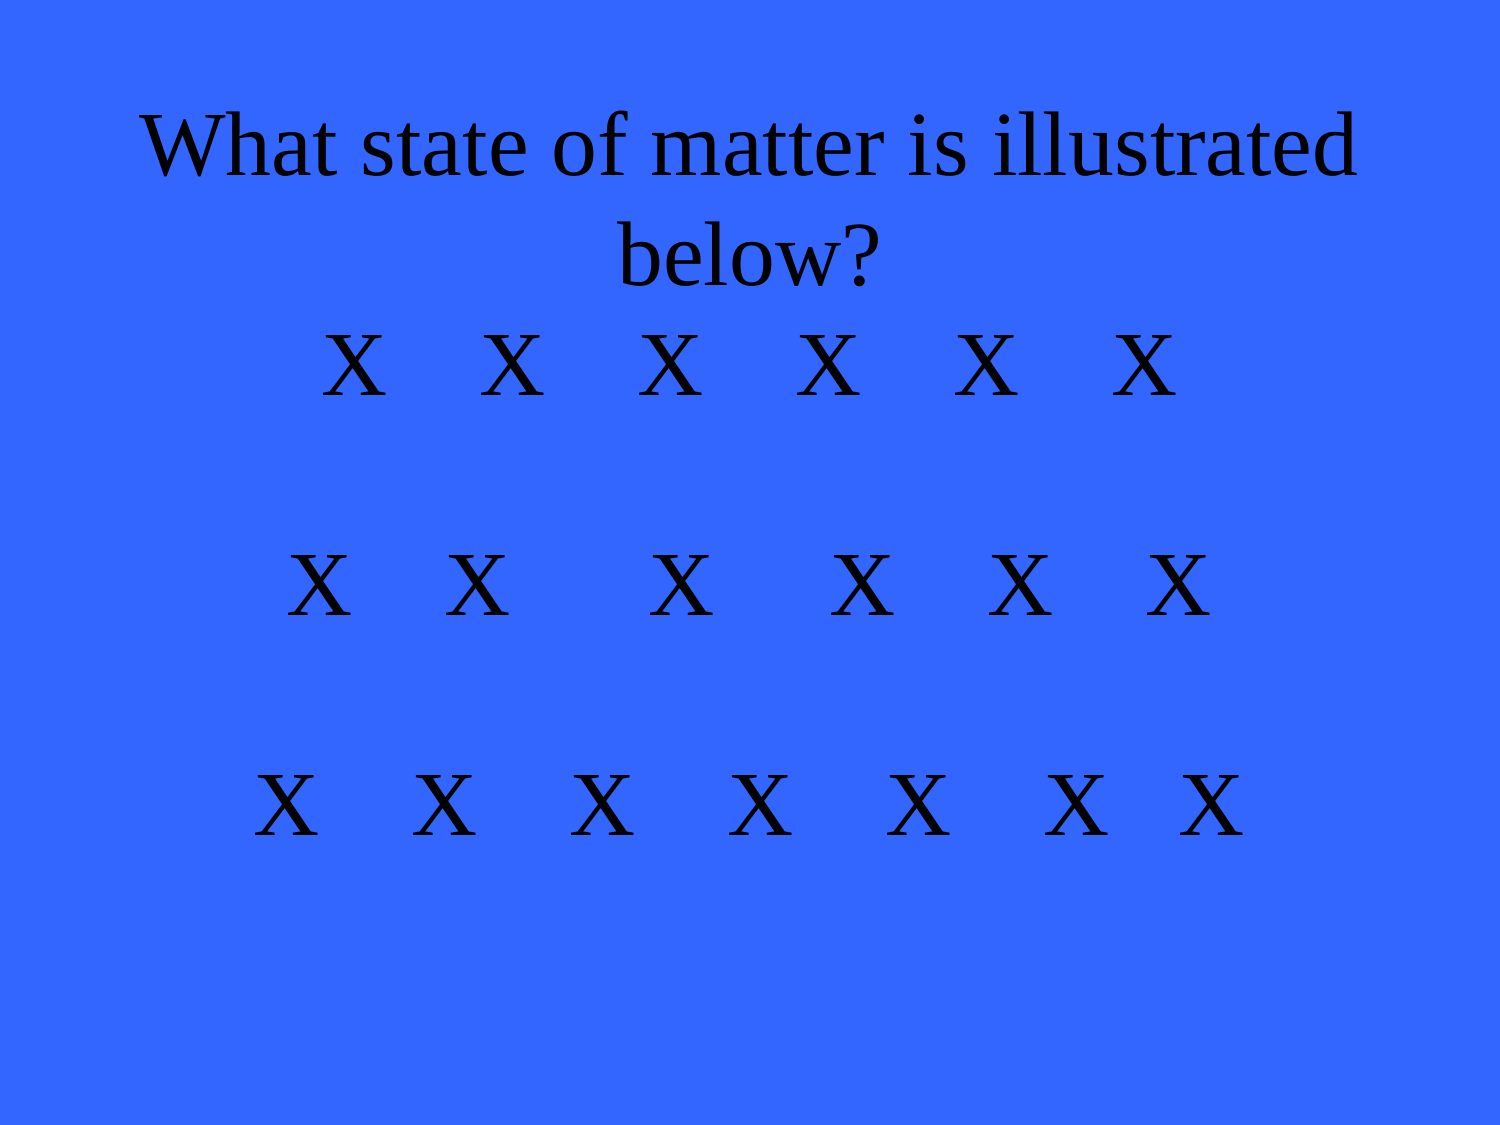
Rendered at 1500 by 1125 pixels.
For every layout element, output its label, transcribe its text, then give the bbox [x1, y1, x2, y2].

title What state of matter is illustrated below? X X X X X X X X X X X X X X X X X X X [112, 374, 1388, 563]
